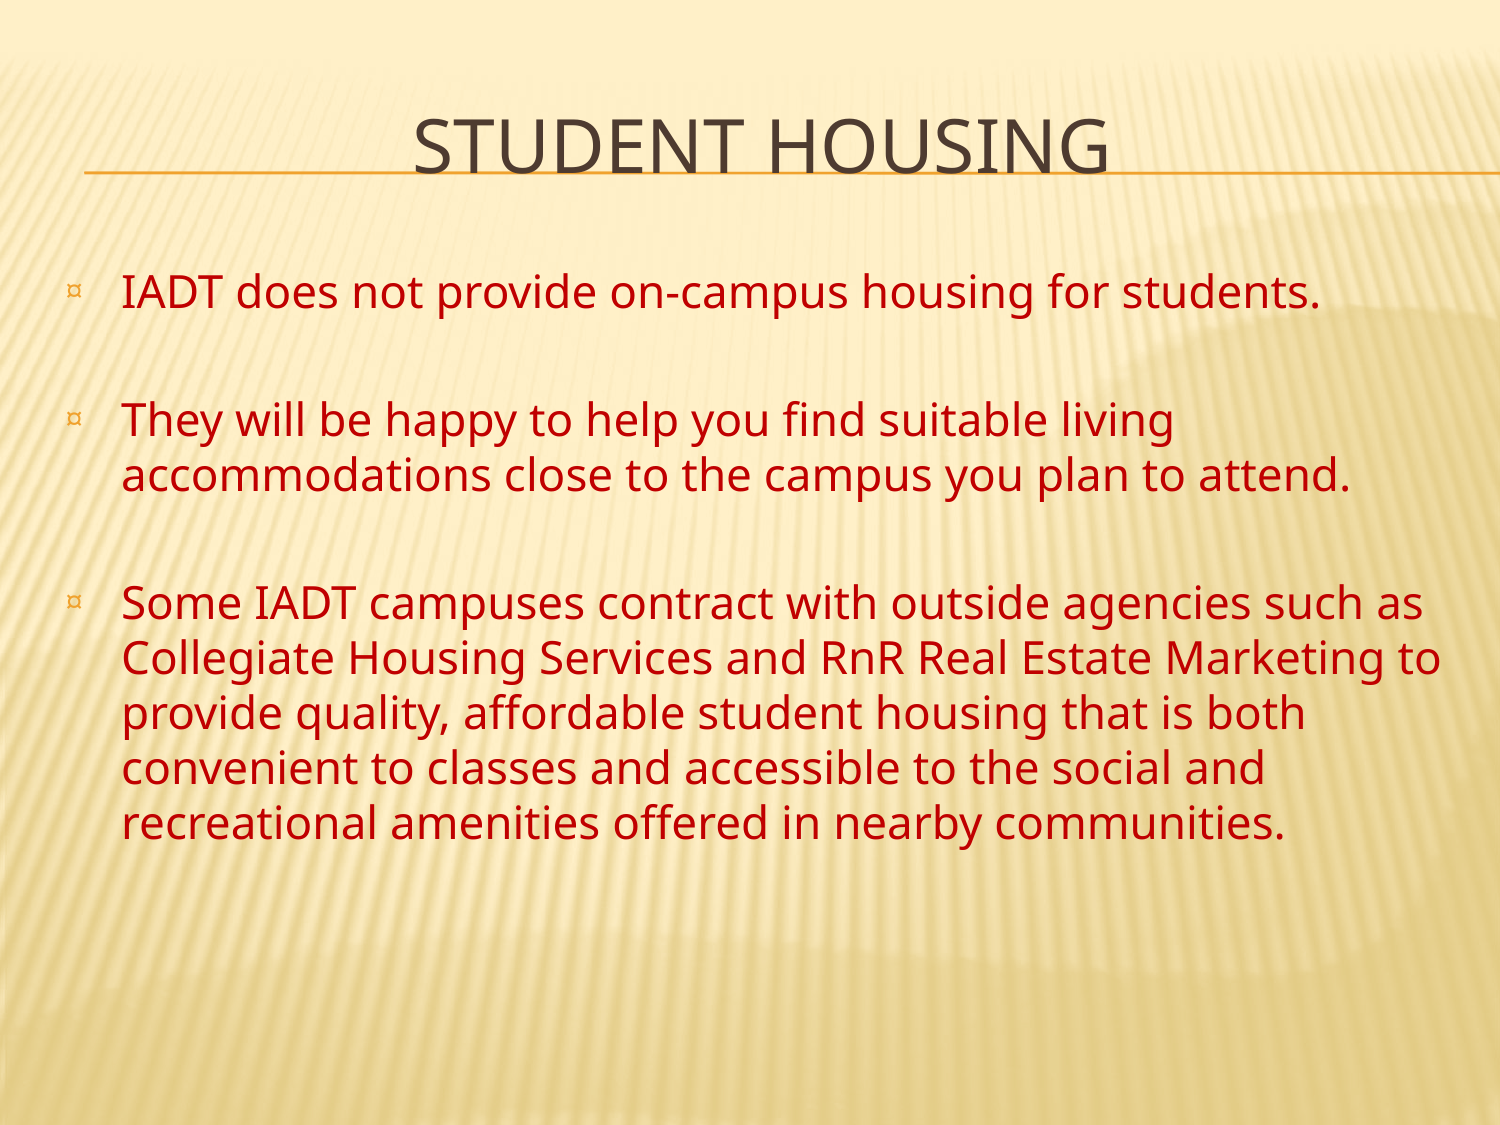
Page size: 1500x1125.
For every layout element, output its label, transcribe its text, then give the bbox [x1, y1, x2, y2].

list IADT does not provide on-campus housing for students. They will be happy to help you find suitable living accommodations close to the campus you plan to attend. Some IADT campuses contract with outside agencies such as Collegiate Housing Services and RnR Real Estate Marketing to provide quality, affordable student housing that is both convenient to classes and accessible to the social and recreational amenities offered in nearby communities. [49, 254, 1476, 901]
title Student Housing [50, 75, 1475, 213]
